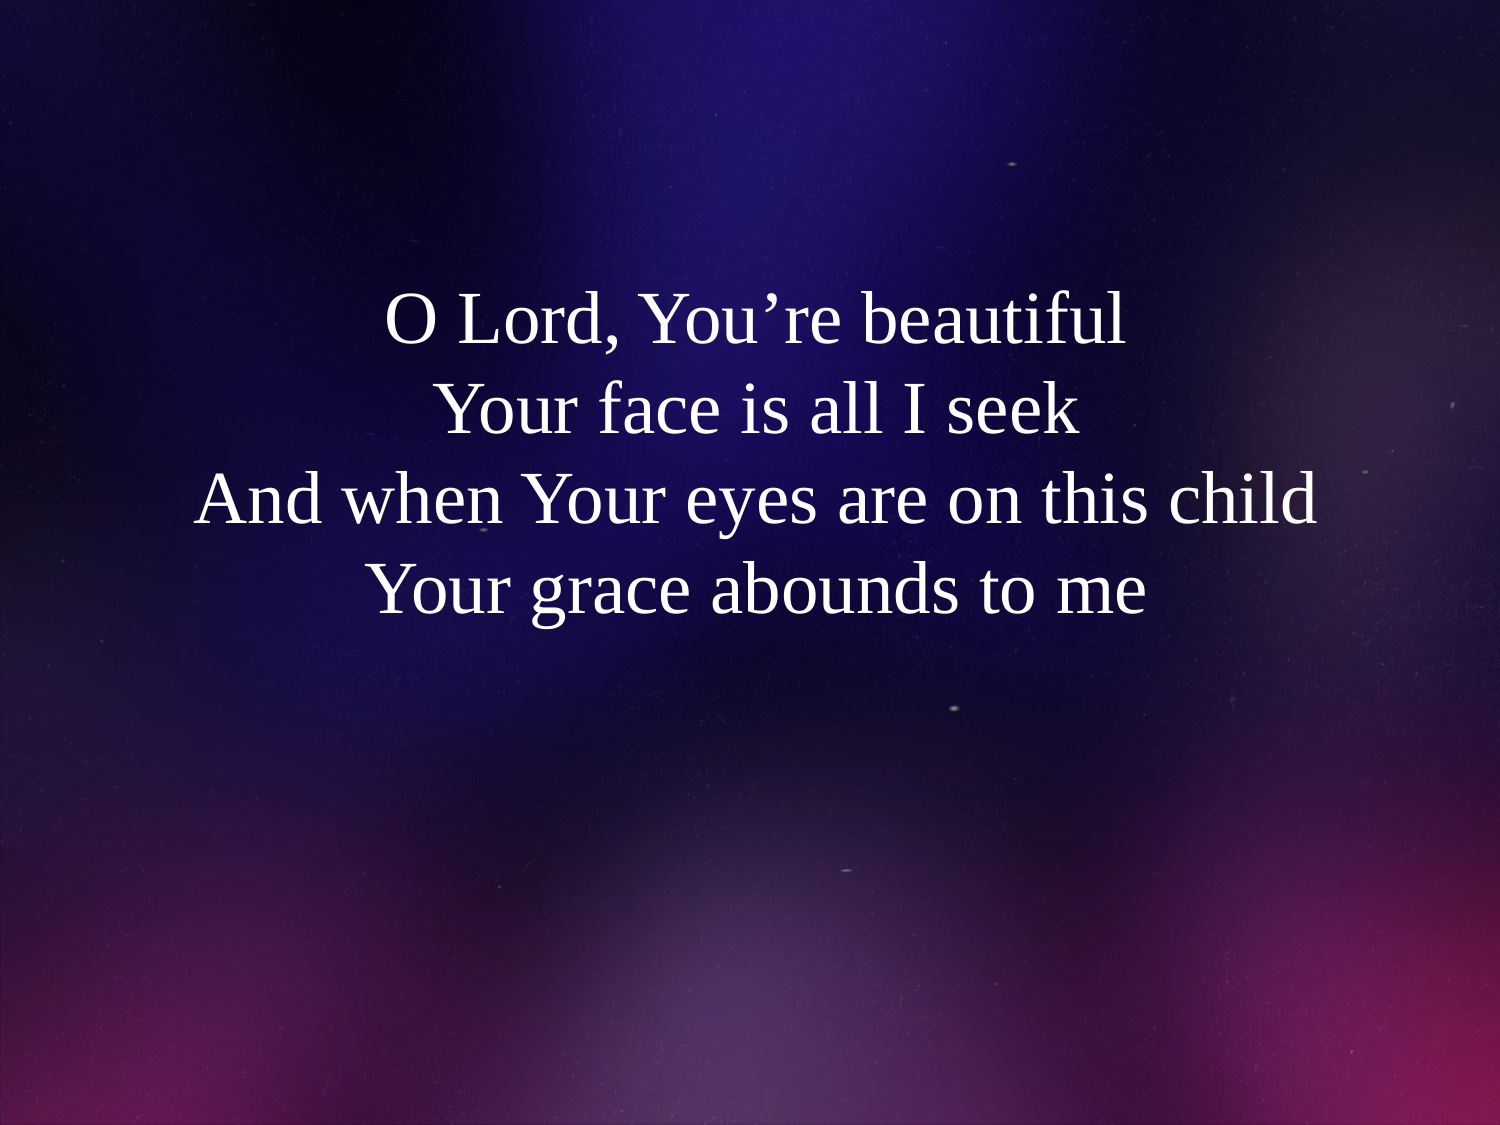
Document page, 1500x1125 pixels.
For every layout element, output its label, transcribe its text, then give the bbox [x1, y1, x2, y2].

picture [0, 0, 1500, 1125]
title O Lord, You’re beautiful Your face is all I seek And when Your eyes are on this child Your grace abounds to me [24, 399, 1488, 588]
